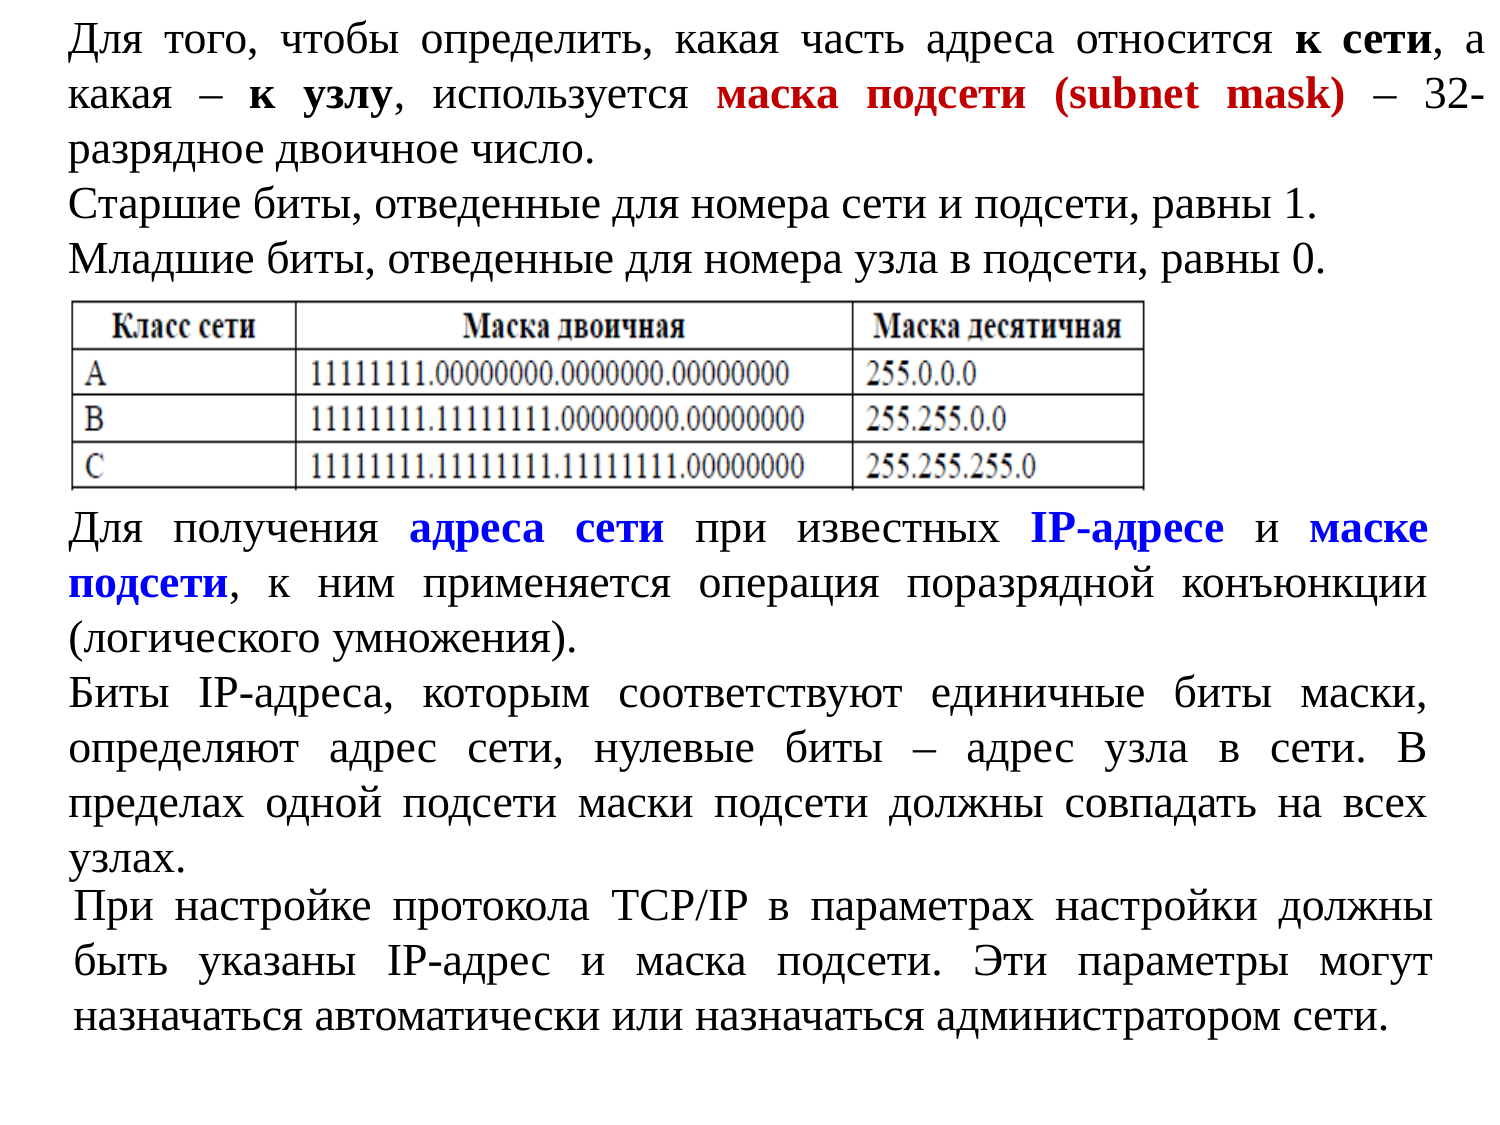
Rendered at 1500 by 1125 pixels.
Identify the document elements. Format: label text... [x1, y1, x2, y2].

picture [67, 295, 1151, 495]
text_box При настройке протокола TCP/IP в параметрах настройки должны быть указаны IP-адрес и маска подсети. Эти параметры могут назначаться автоматически или назначаться администратором сети. [58, 867, 1449, 1047]
text_box Для получения адреса сети при известных IP-адресе и маске подсети, к ним применяется операция поразрядной конъюнкции (логического умножения). Биты IP-адреса, которым соответствуют единичные биты маски, определяют адрес сети, нулевые биты – адрес узла в сети. В пределах одной подсети маски подсети должны совпадать на всех узлах. [53, 489, 1444, 890]
text_box Для того, чтобы определить, какая часть адреса относится к сети, а какая – к узлу, используется маска подсети (subnet mask) – 32-разрядное двоичное число. Старшие биты, отведенные для номера сети и подсети, равны 1. Младшие биты, отведенные для номера узла в подсети, равны 0. Чередование нулей и единиц в маске запрещено! [53, 0, 1500, 350]
